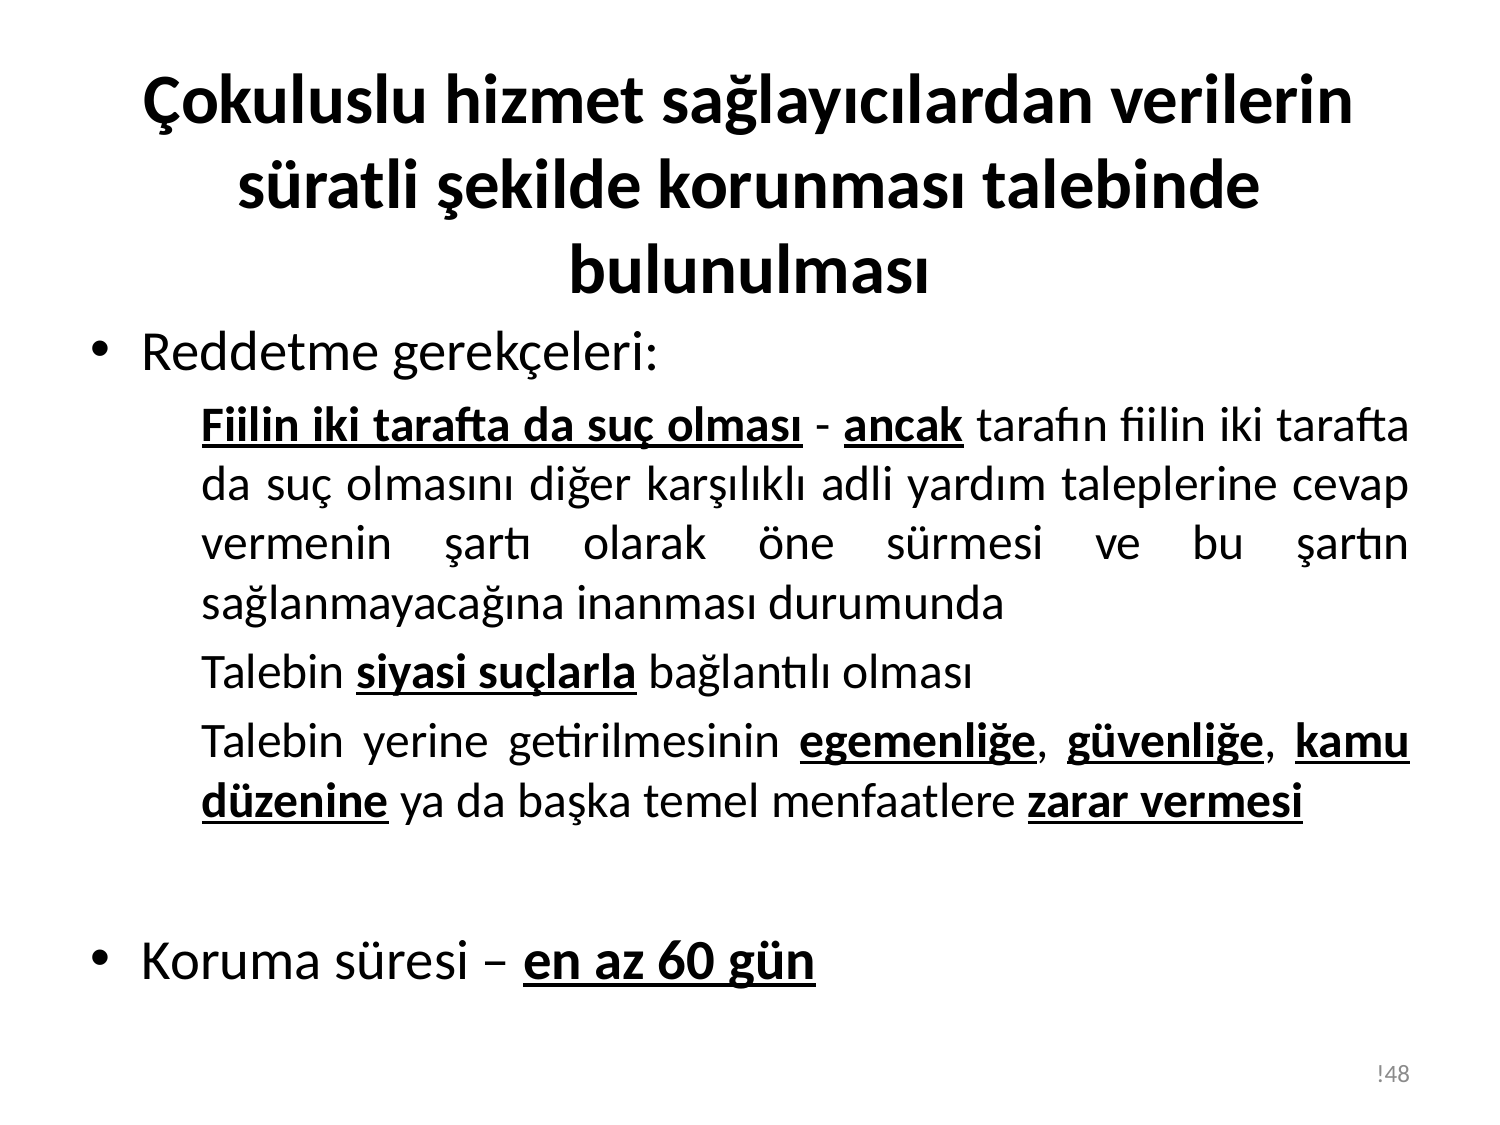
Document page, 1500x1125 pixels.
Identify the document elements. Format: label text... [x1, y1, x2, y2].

title Çokuluslu hizmet sağlayıcılardan verilerin süratli şekilde korunması talebinde bulunulması [75, 45, 1425, 233]
list Reddetme gerekçeleri: Fiilin iki tarafta da suç olması - ancak tarafın fiilin iki tarafta da suç olmasını diğer karşılıklı adli yardım taleplerine cevap vermenin şartı olarak öne sürmesi ve bu şartın sağlanmayacağına inanması durumunda Talebin siyasi suçlarla bağlantılı olması Talebin yerine getirilmesinin egemenliğe, güvenliğe, kamu düzenine ya da başka temel menfaatlere zarar vermesi Koruma süresi – en az 60 gün [75, 306, 1425, 1005]
slide_number !48 [1074, 1042, 1425, 1103]
